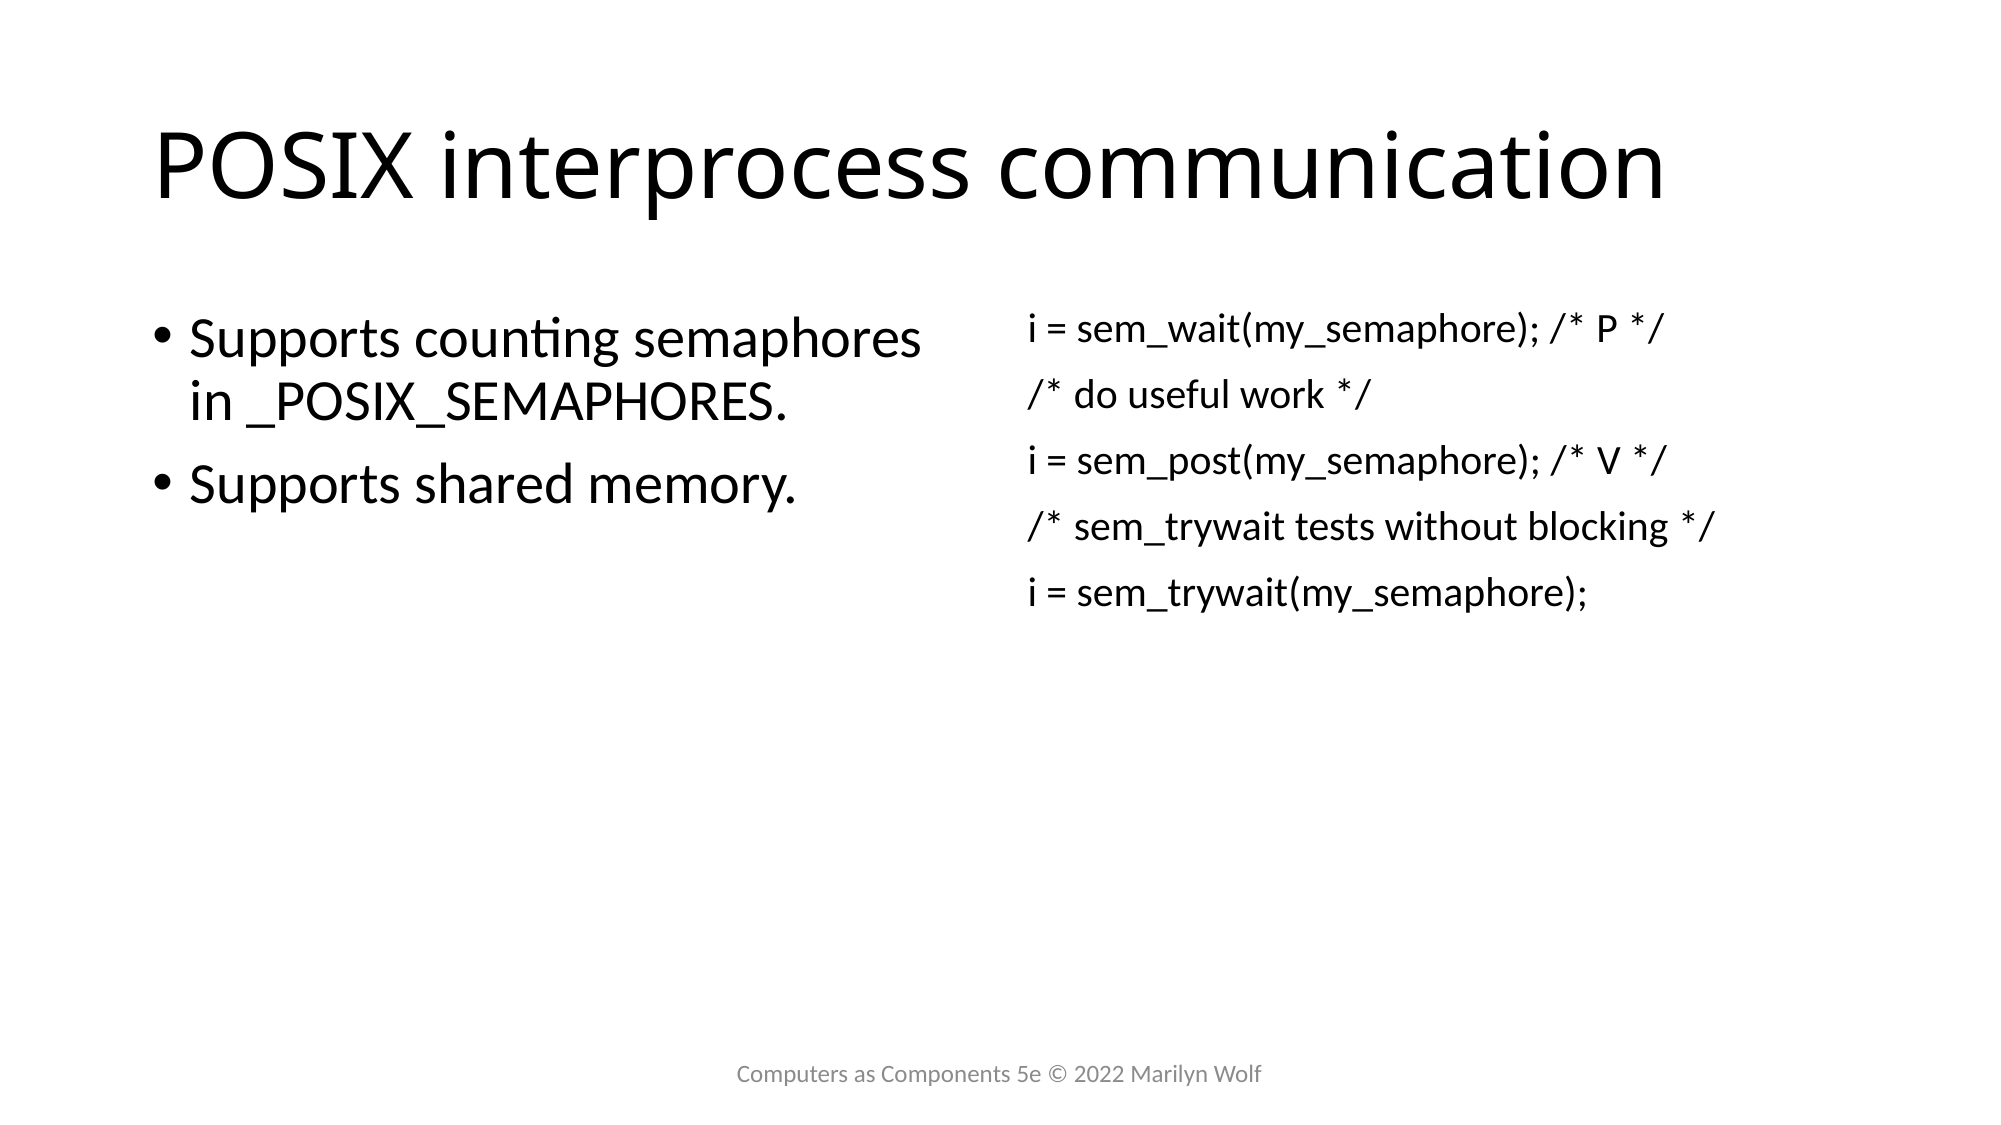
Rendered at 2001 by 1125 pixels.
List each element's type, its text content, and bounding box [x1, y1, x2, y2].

list i = sem_wait(my_semaphore); /* P */ /* do useful work */ i = sem_post(my_semaphore); /* V */ /* sem_trywait tests without blocking */ i = sem_trywait(my_semaphore); [1012, 299, 1863, 1014]
list Supports counting semaphores in _POSIX_SEMAPHORES. Supports shared memory. [137, 299, 988, 1014]
footer Computers as Components 5e © 2022 Marilyn Wolf [662, 1042, 1338, 1103]
title POSIX interprocess communication [137, 59, 1863, 278]
